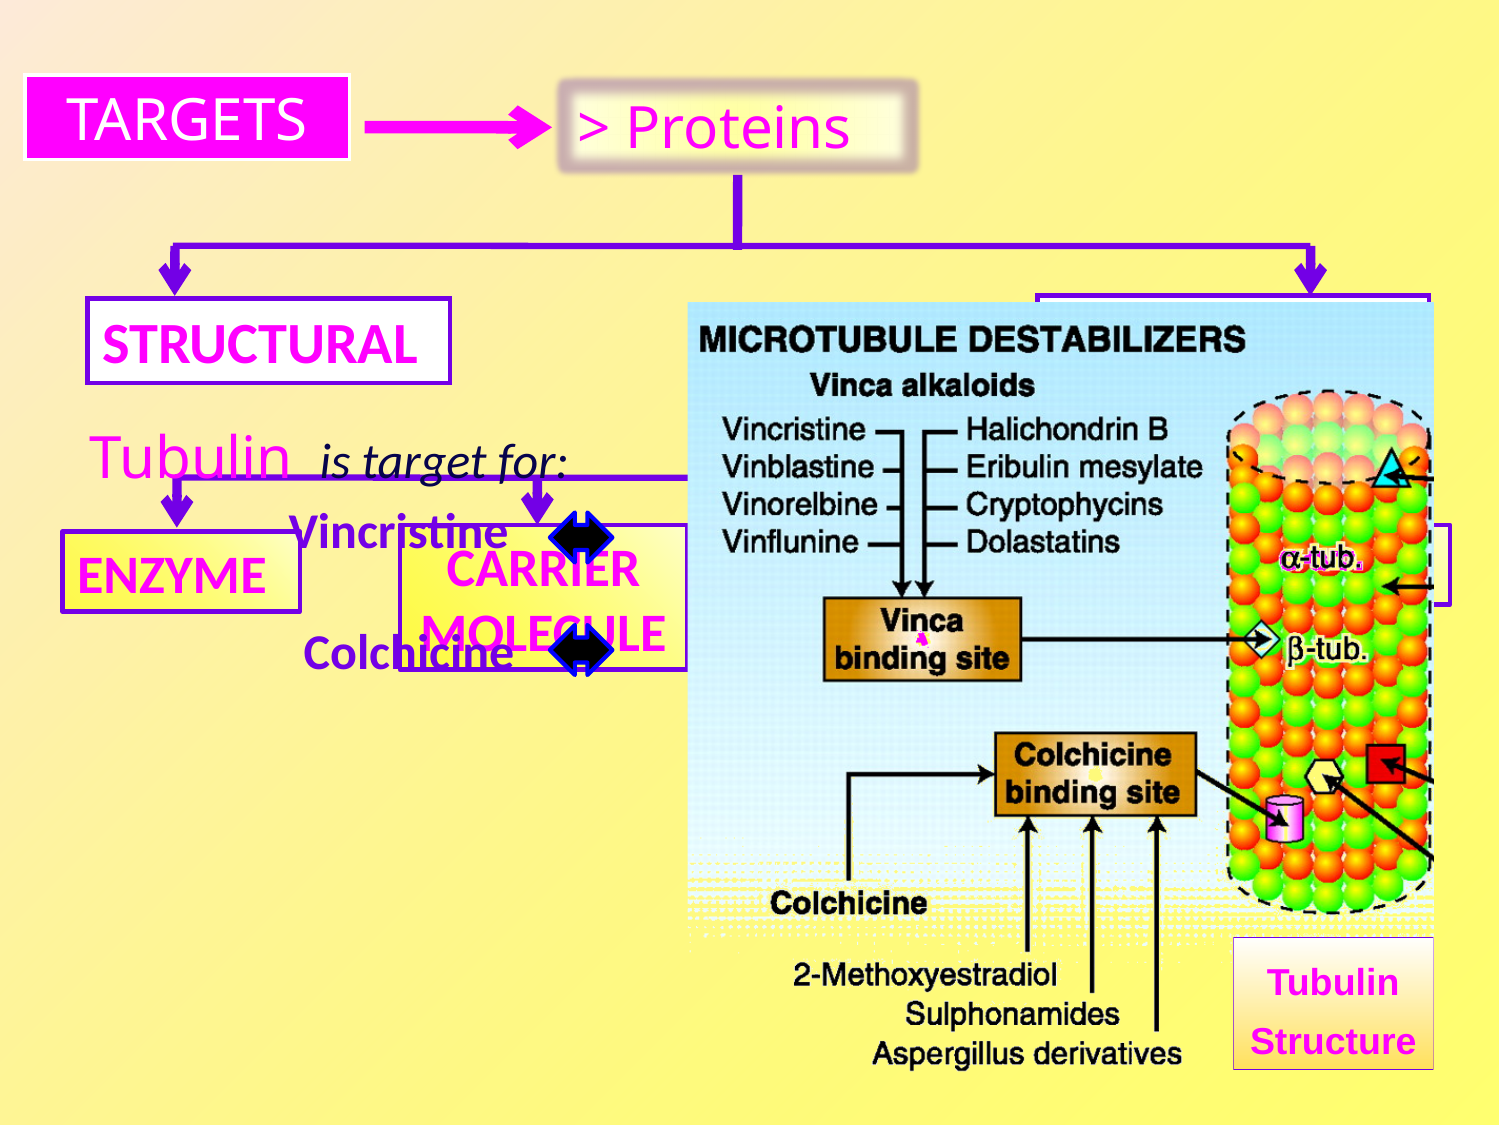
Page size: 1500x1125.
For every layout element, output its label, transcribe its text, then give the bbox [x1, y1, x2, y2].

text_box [62, 377, 682, 613]
text_box Tubulin is target for: Vincristine Colchicine [75, 622, 682, 688]
text_box TARGETS [24, 75, 350, 160]
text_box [172, 174, 1311, 296]
text_box > Proteins [577, 98, 899, 155]
text_box REGULATORY [1315, 295, 1430, 300]
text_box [399, 622, 682, 672]
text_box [687, 301, 1435, 1101]
text_box [0, 0, 1500, 1125]
text_box STRUCTURAL [87, 298, 450, 376]
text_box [1439, 474, 1451, 606]
